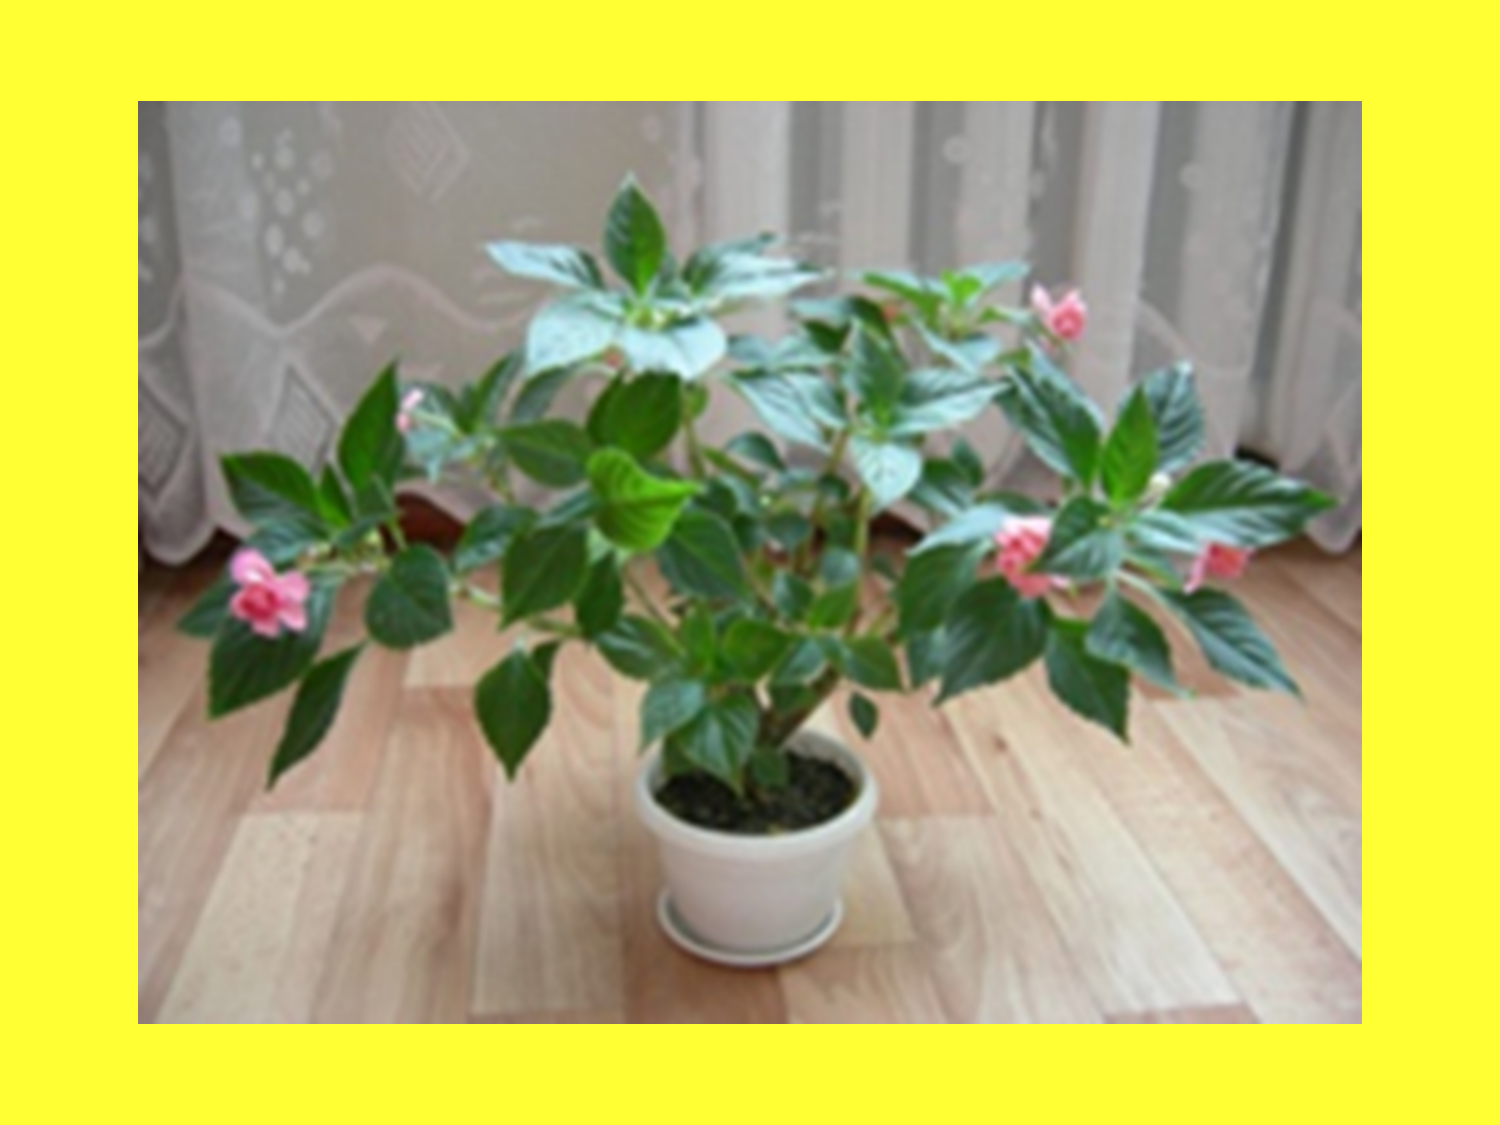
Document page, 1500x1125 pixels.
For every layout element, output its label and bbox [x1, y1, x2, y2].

picture [138, 101, 1362, 1024]
